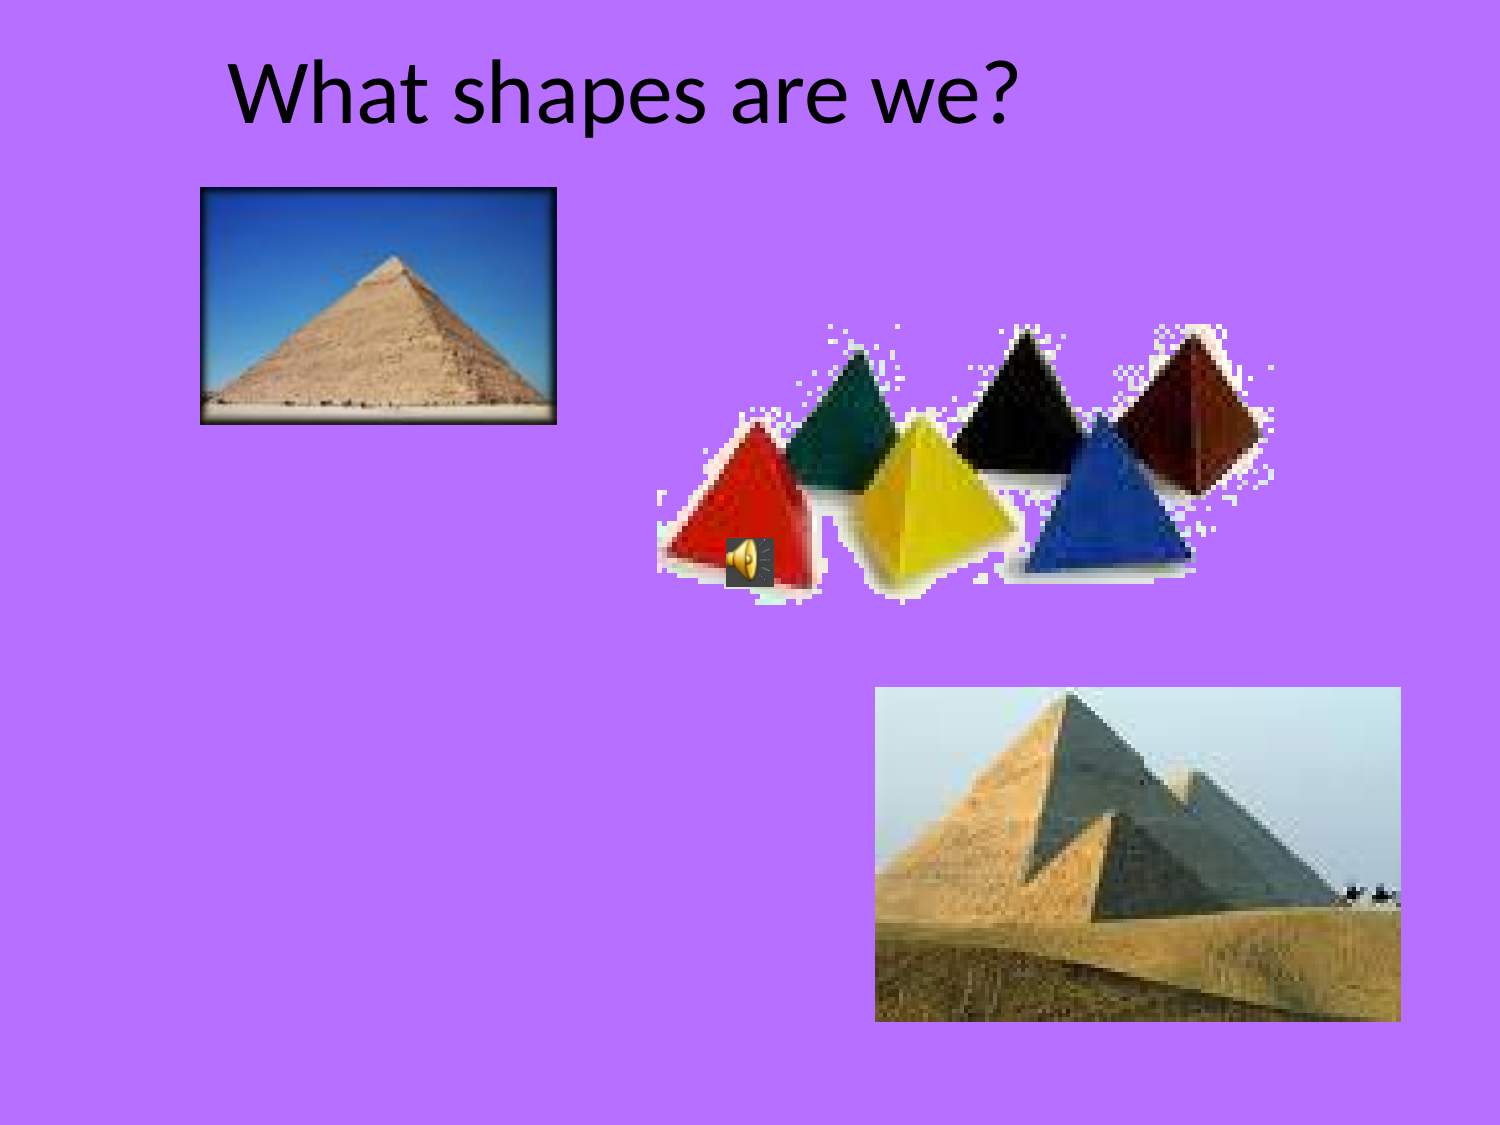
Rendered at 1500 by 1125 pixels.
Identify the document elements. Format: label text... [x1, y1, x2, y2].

picture [874, 687, 1401, 1022]
picture [656, 324, 1274, 605]
picture [199, 187, 557, 426]
text_box What shapes are we? [212, 24, 1200, 150]
